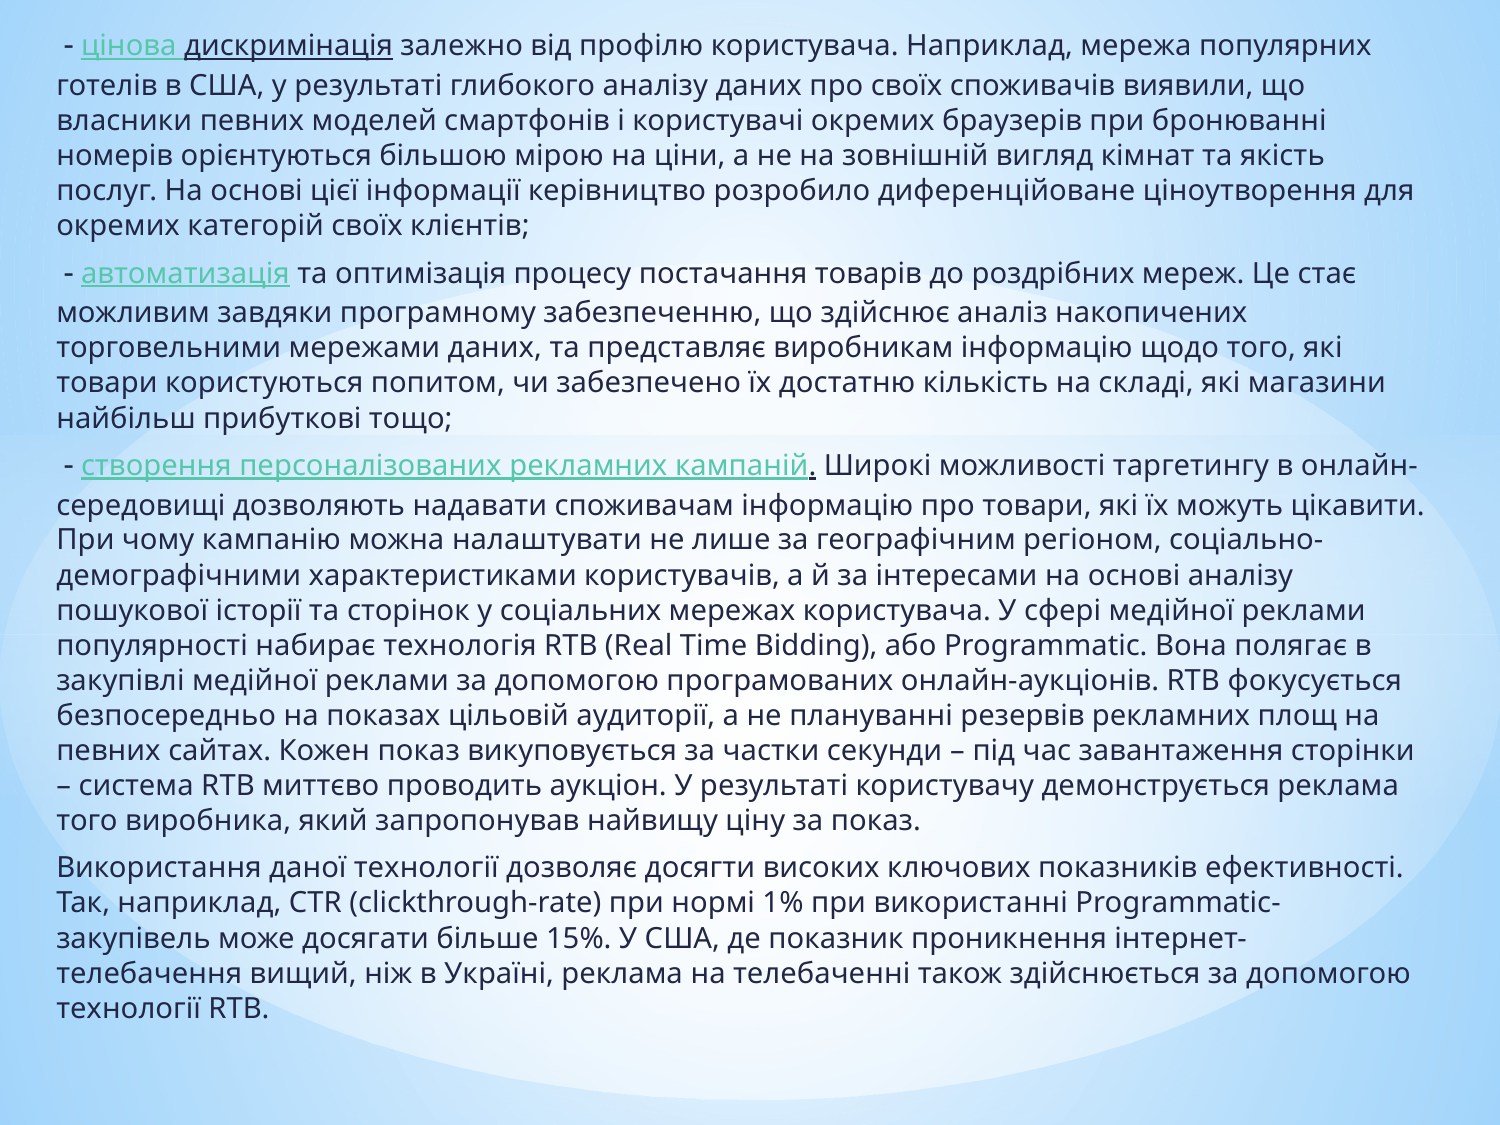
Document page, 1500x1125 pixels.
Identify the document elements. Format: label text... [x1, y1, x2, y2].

subtitle  цінова дискримінація залежно від профілю користувача. Наприклад, мережа популярних готелів в США, у результаті глибокого аналізу даних про своїх споживачів виявили, що власники певних моделей смартфонів і користувачі окремих браузерів при бронюванні номерів орієнтуються більшою мірою на ціни, а не на зовнішній вигляд кімнат та якість послуг. На основі цієї інформації керівництво розробило диференційоване ціноутворення для окремих категорій своїх клієнтів;  автоматизація та оптимізація процесу постачання товарів до роздрібних мереж. Це стає можливим завдяки програмному забезпеченню, що здійснює аналіз накопичених торговельними мережами даних, та представляє виробникам інформацію щодо того, які товари користуються попитом, чи забезпечено їх достатню кількість на складі, які магазини найбільш прибуткові тощо;  створення персоналізованих рекламних кампаній. Широкі можливості таргетингу в онлайн-середовищі дозволяють надавати споживачам інформацію про товари, які їх можуть цікавити. При чому кампанію можна налаштувати не лише за географічним регіоном, соціально-демографічними характеристиками користувачів, а й за інтересами на основі аналізу пошукової історії та сторінок у соціальних мережах користувача. У сфері медійної реклами популярності набирає технологія RTB (Real Time Bidding), або Programmatic. Вона полягає в закупівлі медійної реклами за допомогою програмованих онлайн-аукціонів. RTB фокусується безпосередньо на показах цільовій аудиторії, а не плануванні резервів рекламних площ на певних сайтах. Кожен показ викуповується за частки секунди – під час завантаження сторінки – система RTB миттєво проводить аукціон. У результаті користувачу демонструється реклама того виробника, який запропонував найвищу ціну за показ. Використання даної технології дозволяє досягти високих ключових показників ефективності. Так, наприклад, CTR (clickthrough-rate) при нормі 1% при використанні Programmatic-закупівель може досягати більше 15%. У США, де показник проникнення інтернет-телебачення вищий, ніж в Україні, реклама на телебаченні також здійснюється за допомогою технології RTB. [41, 19, 1447, 1071]
